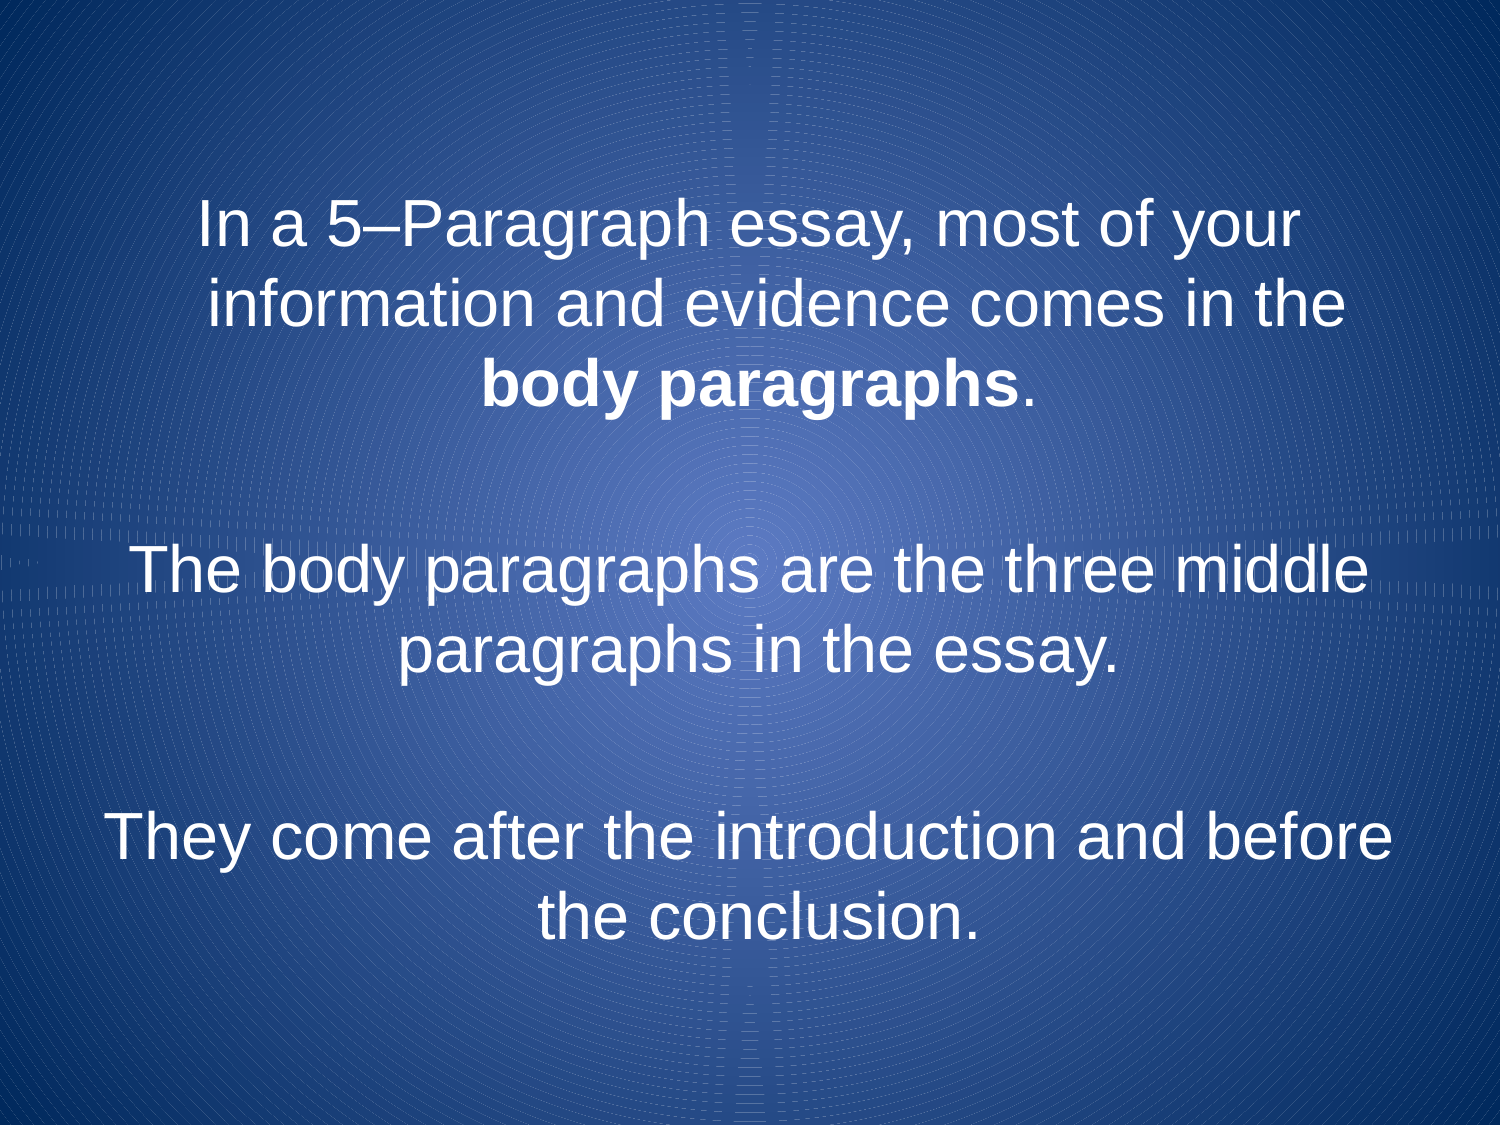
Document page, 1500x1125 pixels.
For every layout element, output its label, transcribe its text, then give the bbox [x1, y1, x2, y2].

list In a 5–Paragraph essay, most of your information and evidence comes in the body paragraphs. The body paragraphs are the three middle paragraphs in the essay. They come after the introduction and before the conclusion. [75, 172, 1425, 1005]
